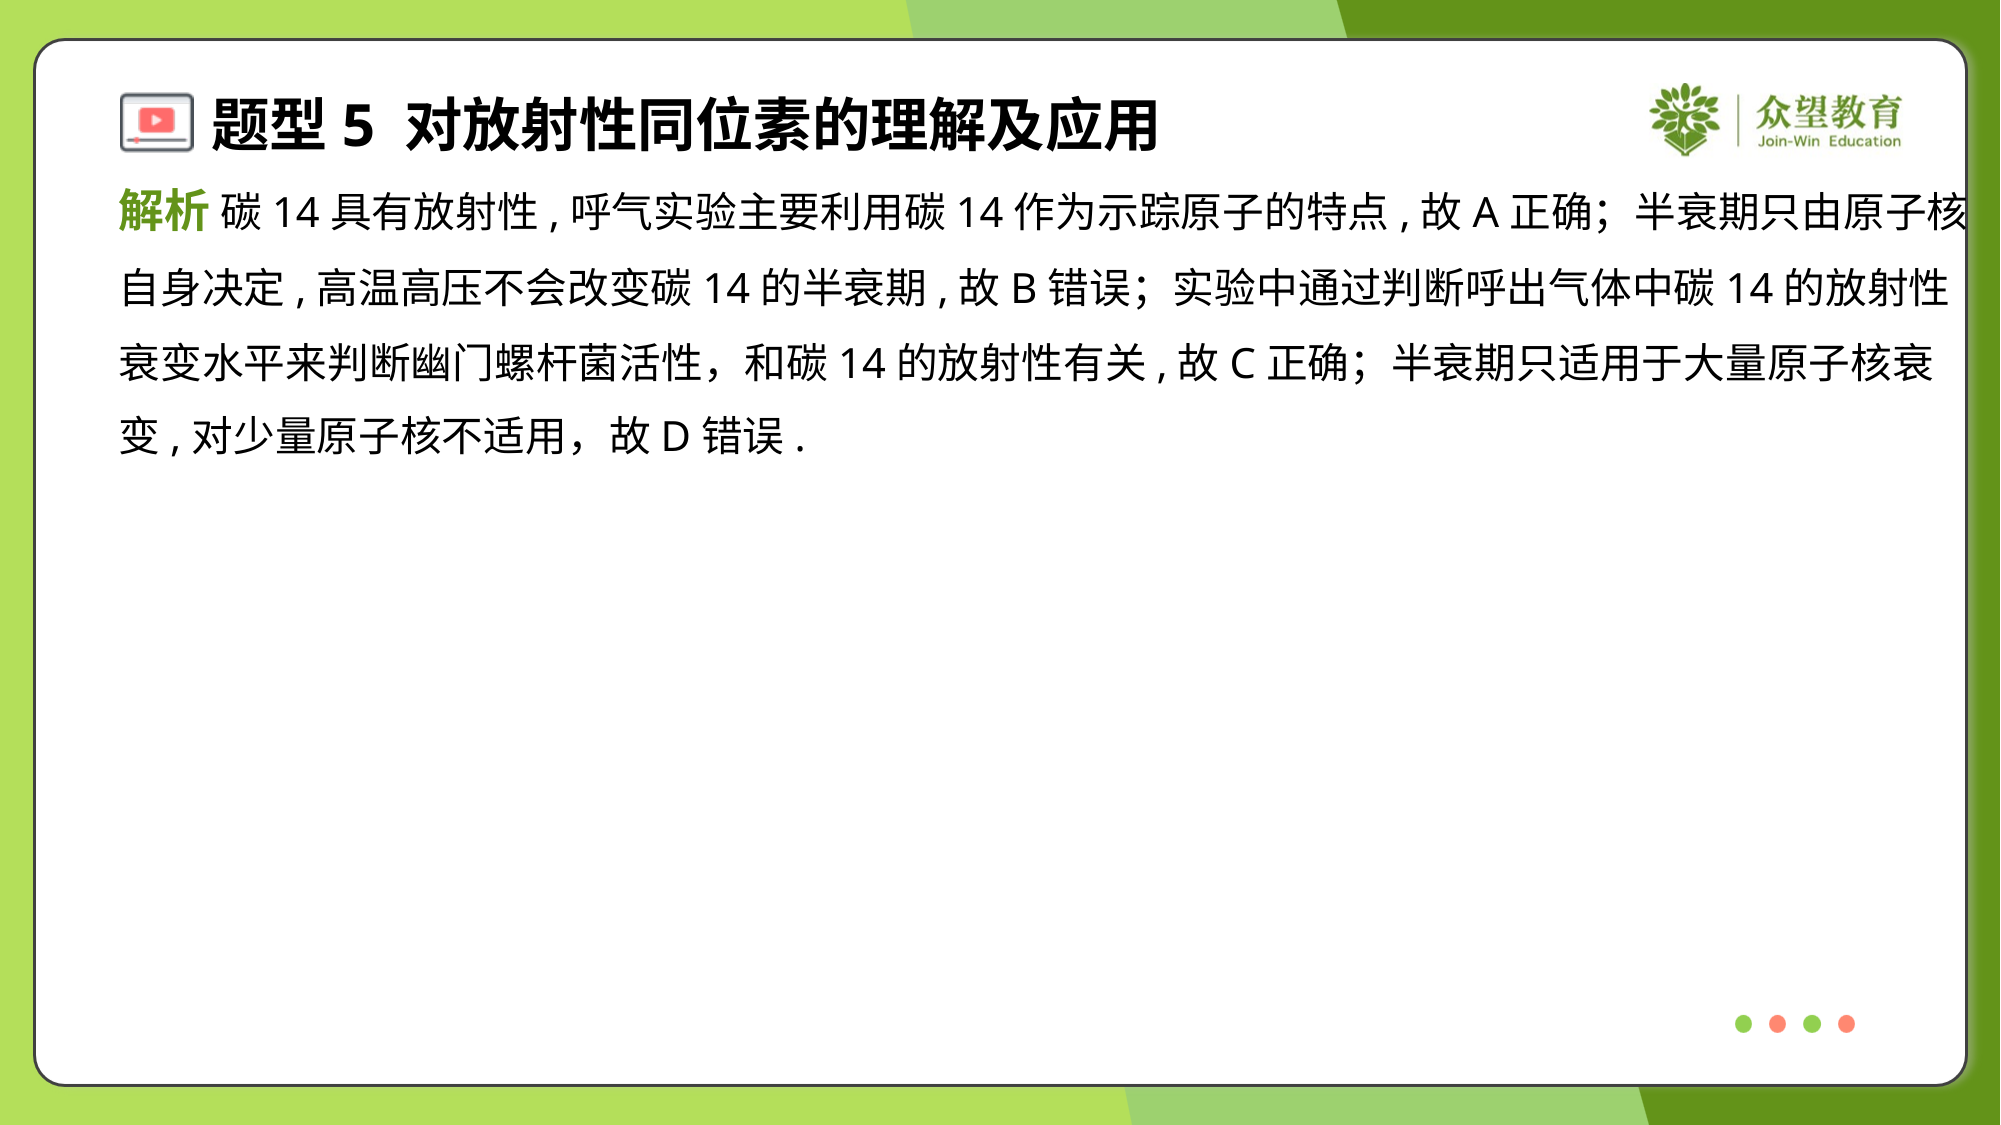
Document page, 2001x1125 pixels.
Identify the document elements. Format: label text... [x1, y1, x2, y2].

text_box 解析 碳14具有放射性,呼气实验主要利用碳14作为示踪原子的特点,故A正确；半衰期只由原子核 自身决定,高温高压不会改变碳14的半衰期,故B错误；实验中通过判断呼出气体中碳14的放射性 衰变水平来判断幽门螺杆菌活性，和碳14的放射性有关,故C正确；半衰期只适用于大量原子核衰 变,对少量原子核不适用，故D错误. [118, 159, 1883, 452]
picture [0, 0, 2000, 1125]
